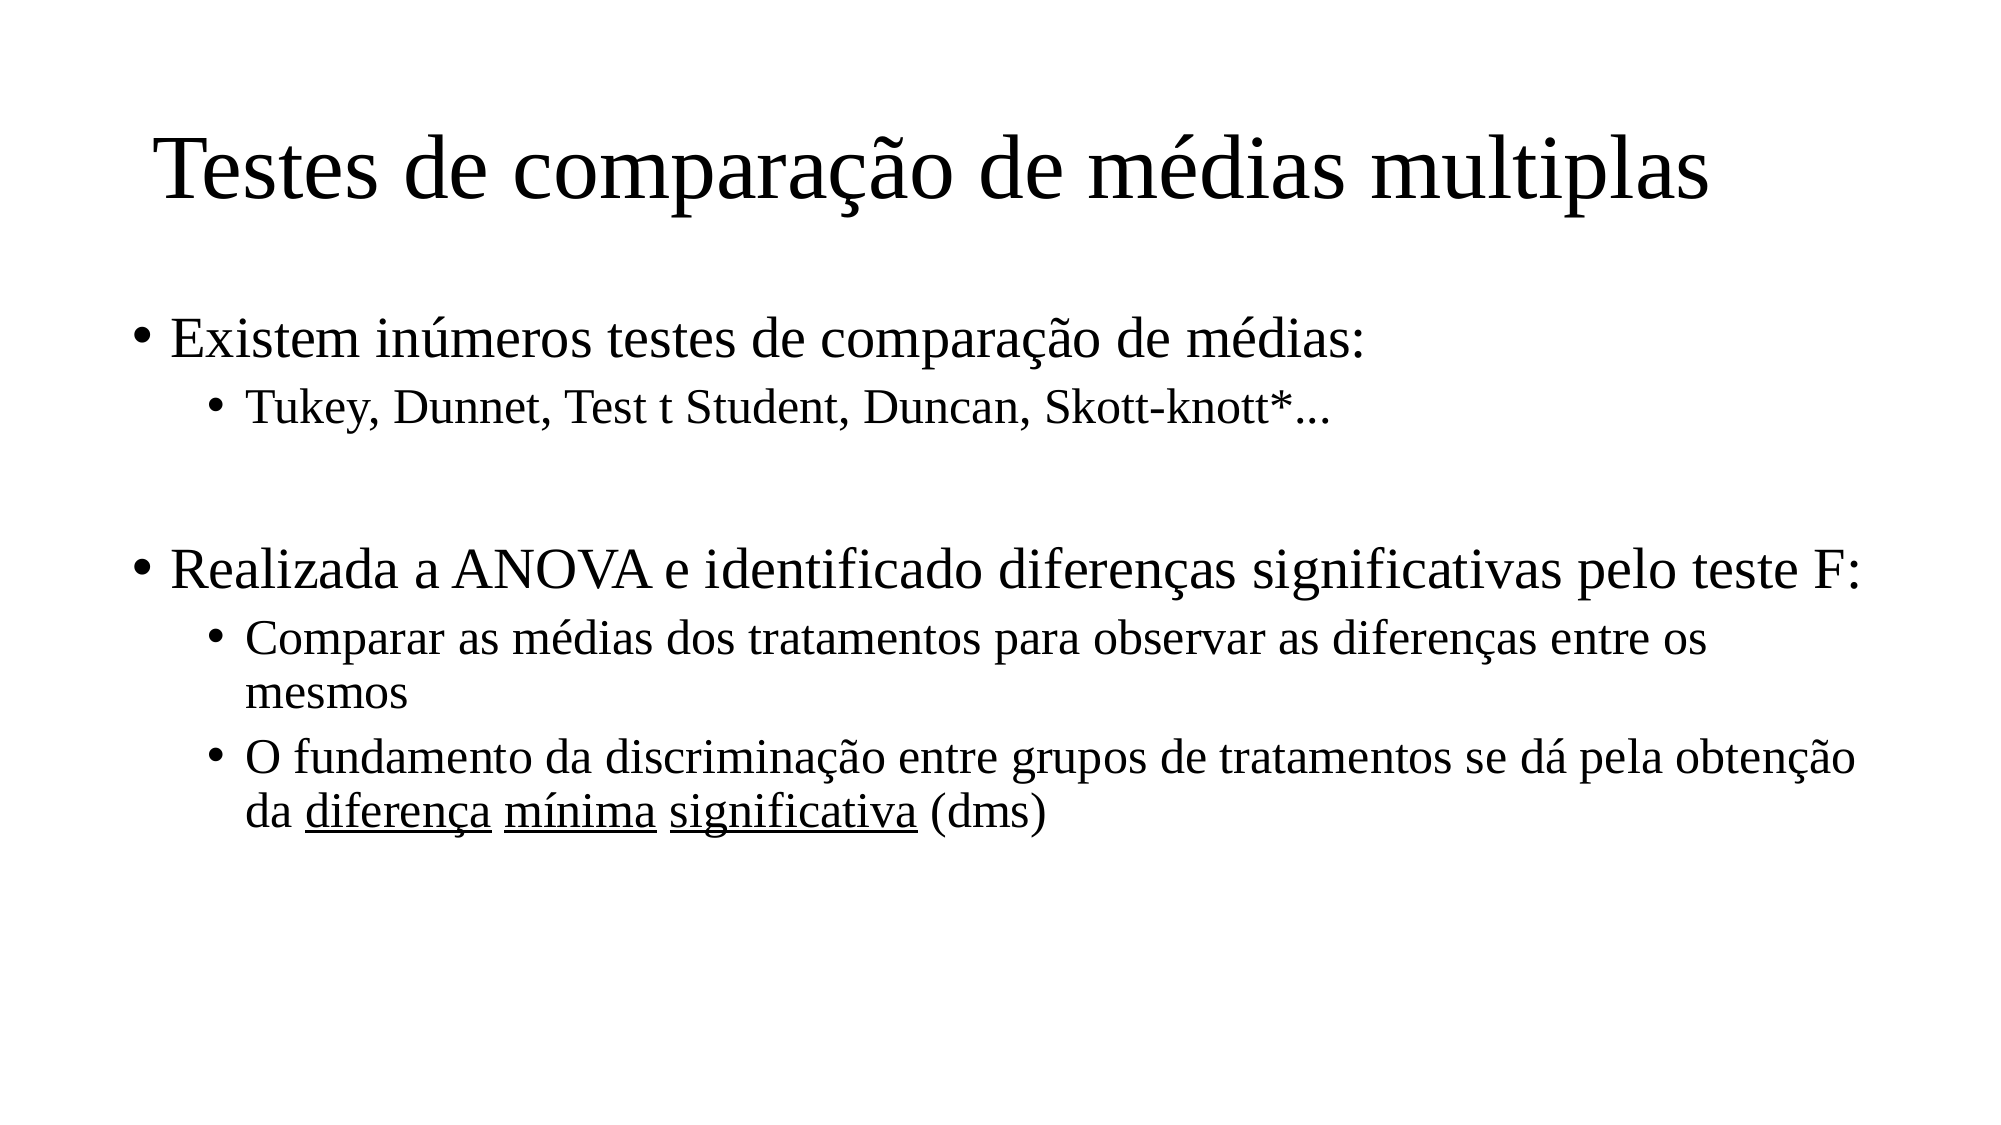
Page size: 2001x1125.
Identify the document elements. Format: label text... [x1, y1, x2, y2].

list Existem inúmeros testes de comparação de médias: Tukey, Dunnet, Test t Student, Duncan, Skott-knott*... Realizada a ANOVA e identificado diferenças significativas pelo teste F: Comparar as médias dos tratamentos para observar as diferenças entre os mesmos O fundamento da discriminação entre grupos de tratamentos se dá pela obtenção da diferença mínima significativa (dms) [118, 299, 1890, 1014]
title Testes de comparação de médias multiplas [137, 59, 1863, 278]
